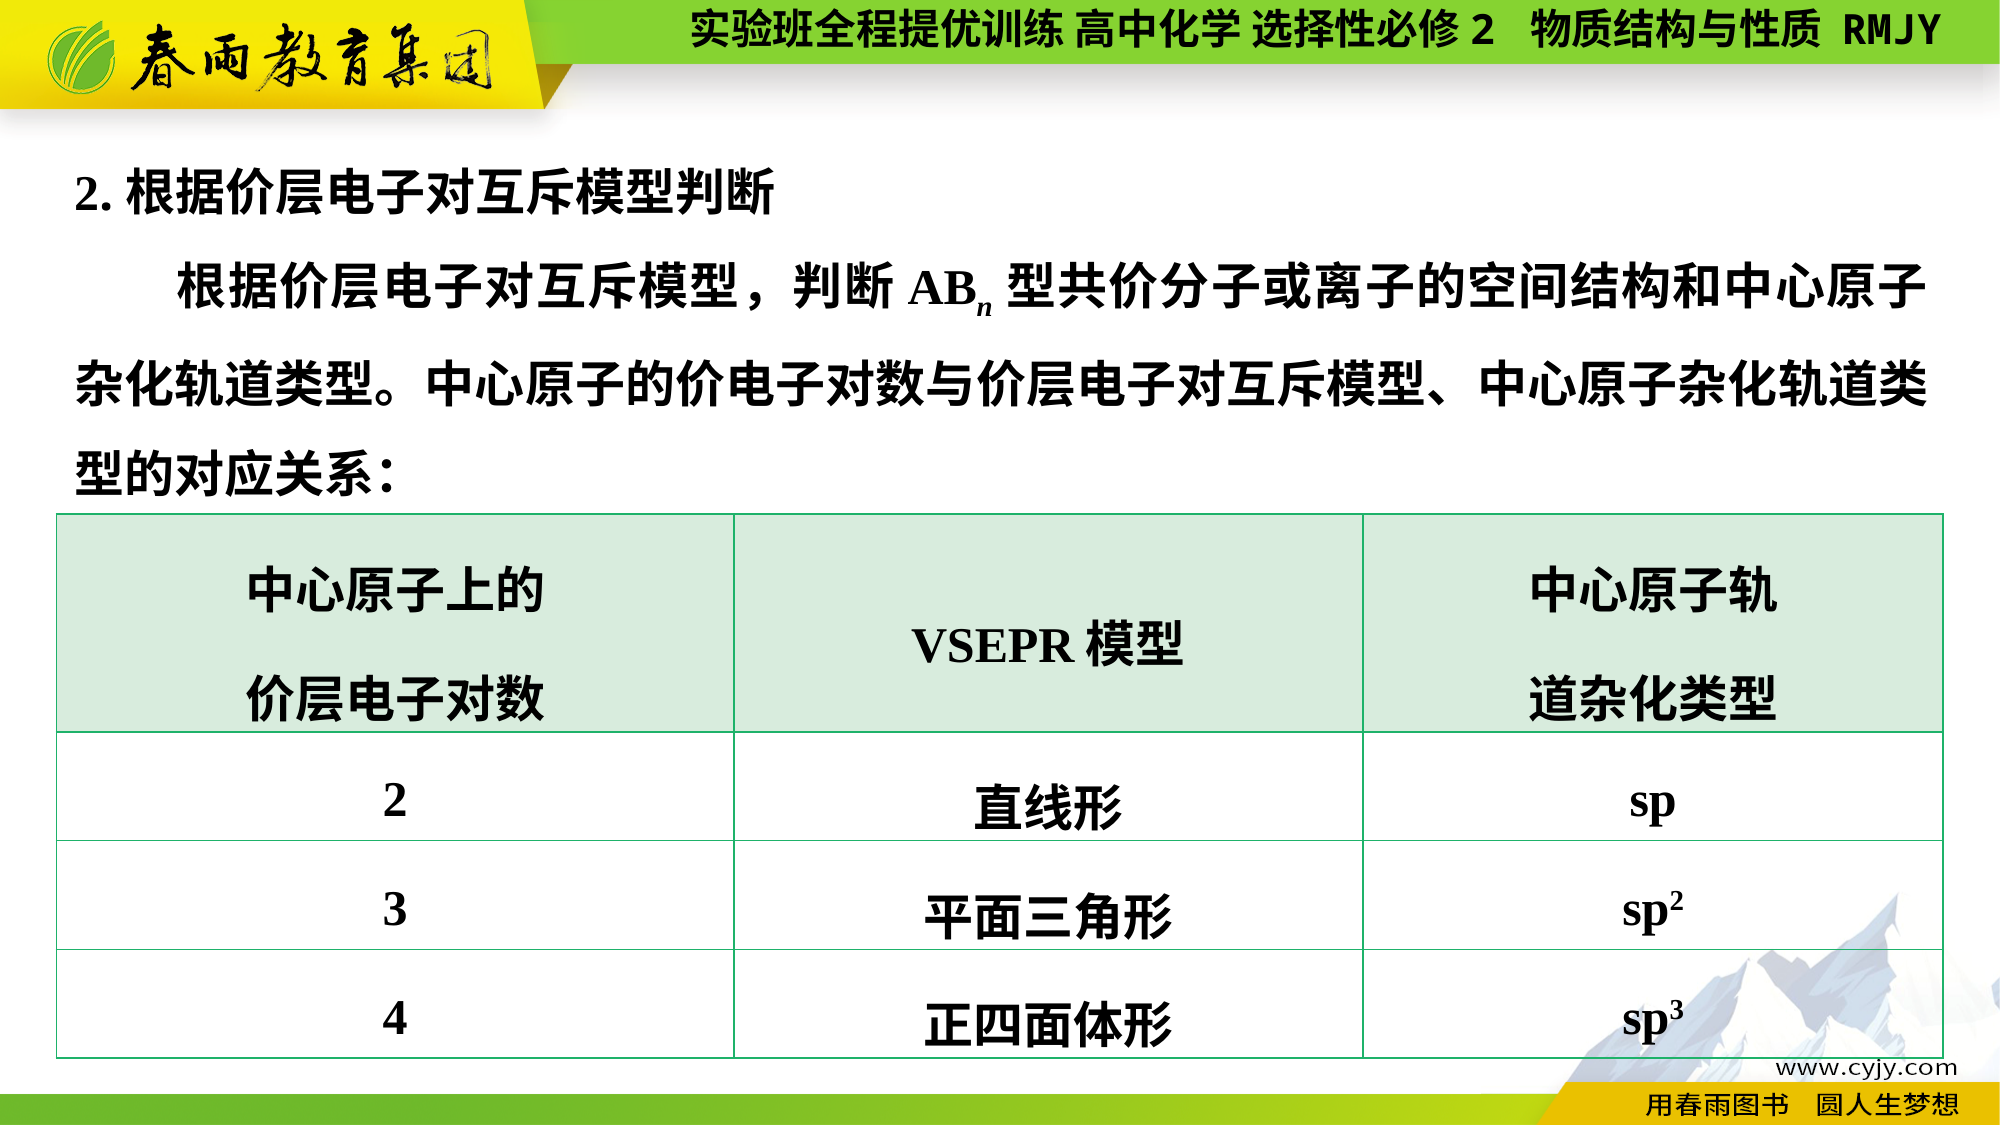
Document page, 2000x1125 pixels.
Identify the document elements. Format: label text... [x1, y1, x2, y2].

table_header 中心原子上的 价层电子对数 [57, 515, 733, 731]
table_header 中心原子轨 道杂化类型 [1364, 515, 1942, 731]
table_cell 正四面体形 [735, 950, 1362, 1057]
table_header VSEPR模型 [735, 515, 1362, 731]
table_cell 2 [57, 733, 733, 840]
list 2.根据价层电子对互斥模型判断 根据价层电子对互斥模型，判断ABn型共价分子或离子的空间结构和中心原子杂化轨道类型。中心原子的价电子对数与价层电子对互斥模型、中心原子杂化轨道类型的对应关系： [59, 122, 1944, 502]
table_cell sp3 [1364, 950, 1942, 1057]
picture [0, 0, 2000, 1125]
table_cell 4 [57, 950, 733, 1057]
table_cell sp [1364, 733, 1942, 840]
table_cell 直线形 [735, 733, 1362, 840]
table_cell 3 [57, 841, 733, 949]
table_cell 平面三角形 [735, 841, 1362, 949]
table_cell sp2 [1364, 841, 1942, 949]
